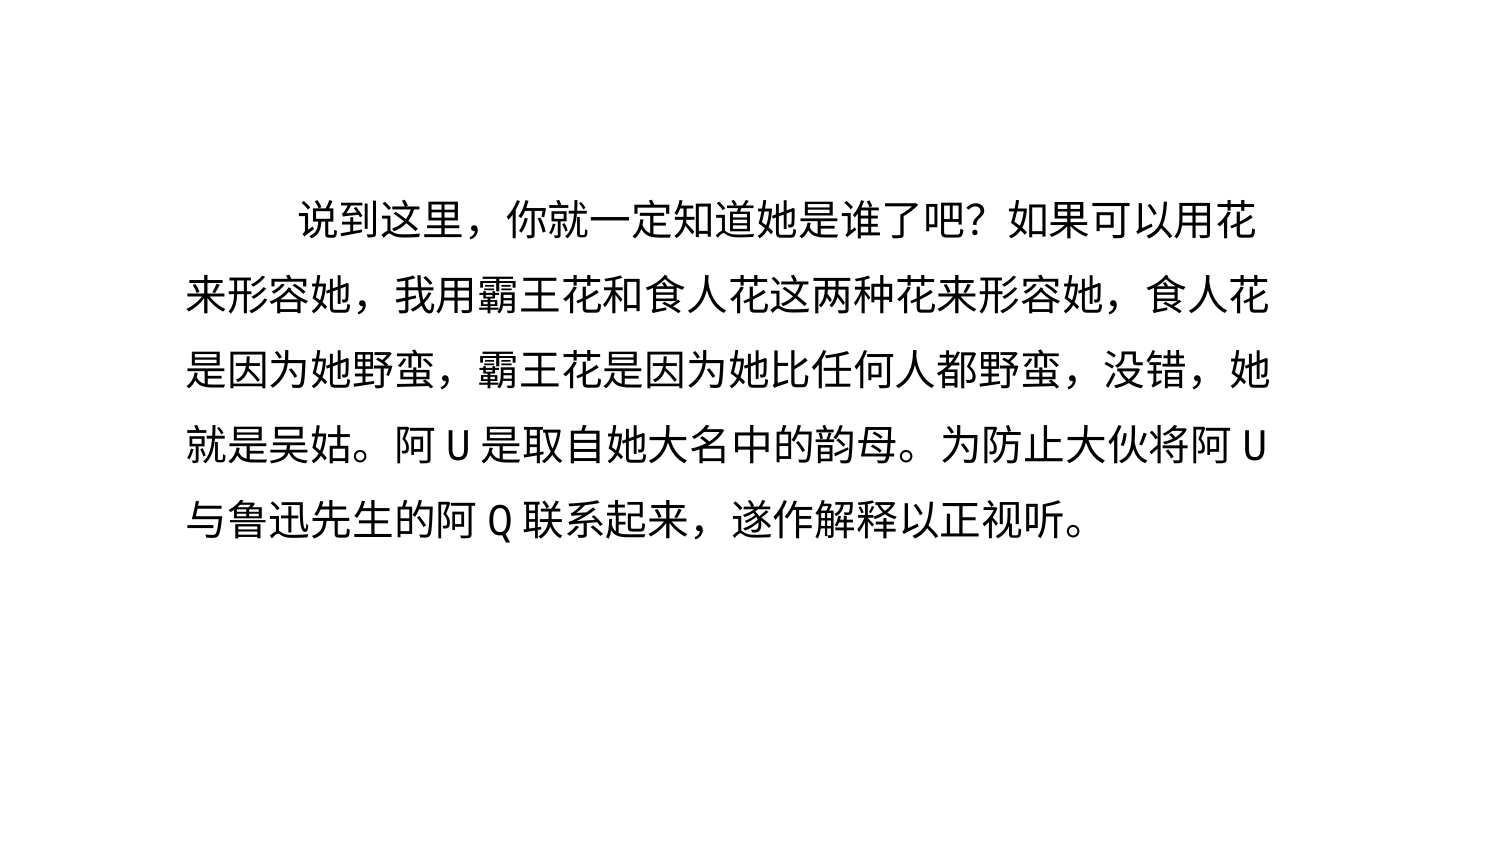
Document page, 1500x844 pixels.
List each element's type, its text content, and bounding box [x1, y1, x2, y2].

text_box 说到这里，你就一定知道她是谁了吧？如果可以用花来形容她，我用霸王花和食人花这两种花来形容她，食人花是因为她野蛮，霸王花是因为她比任何人都野蛮，没错，她就是吴姑。阿U是取自她大名中的韵母。为防止大伙将阿U与鲁迅先生的阿Q联系起来，遂作解释以正视听。 [171, 161, 1310, 551]
